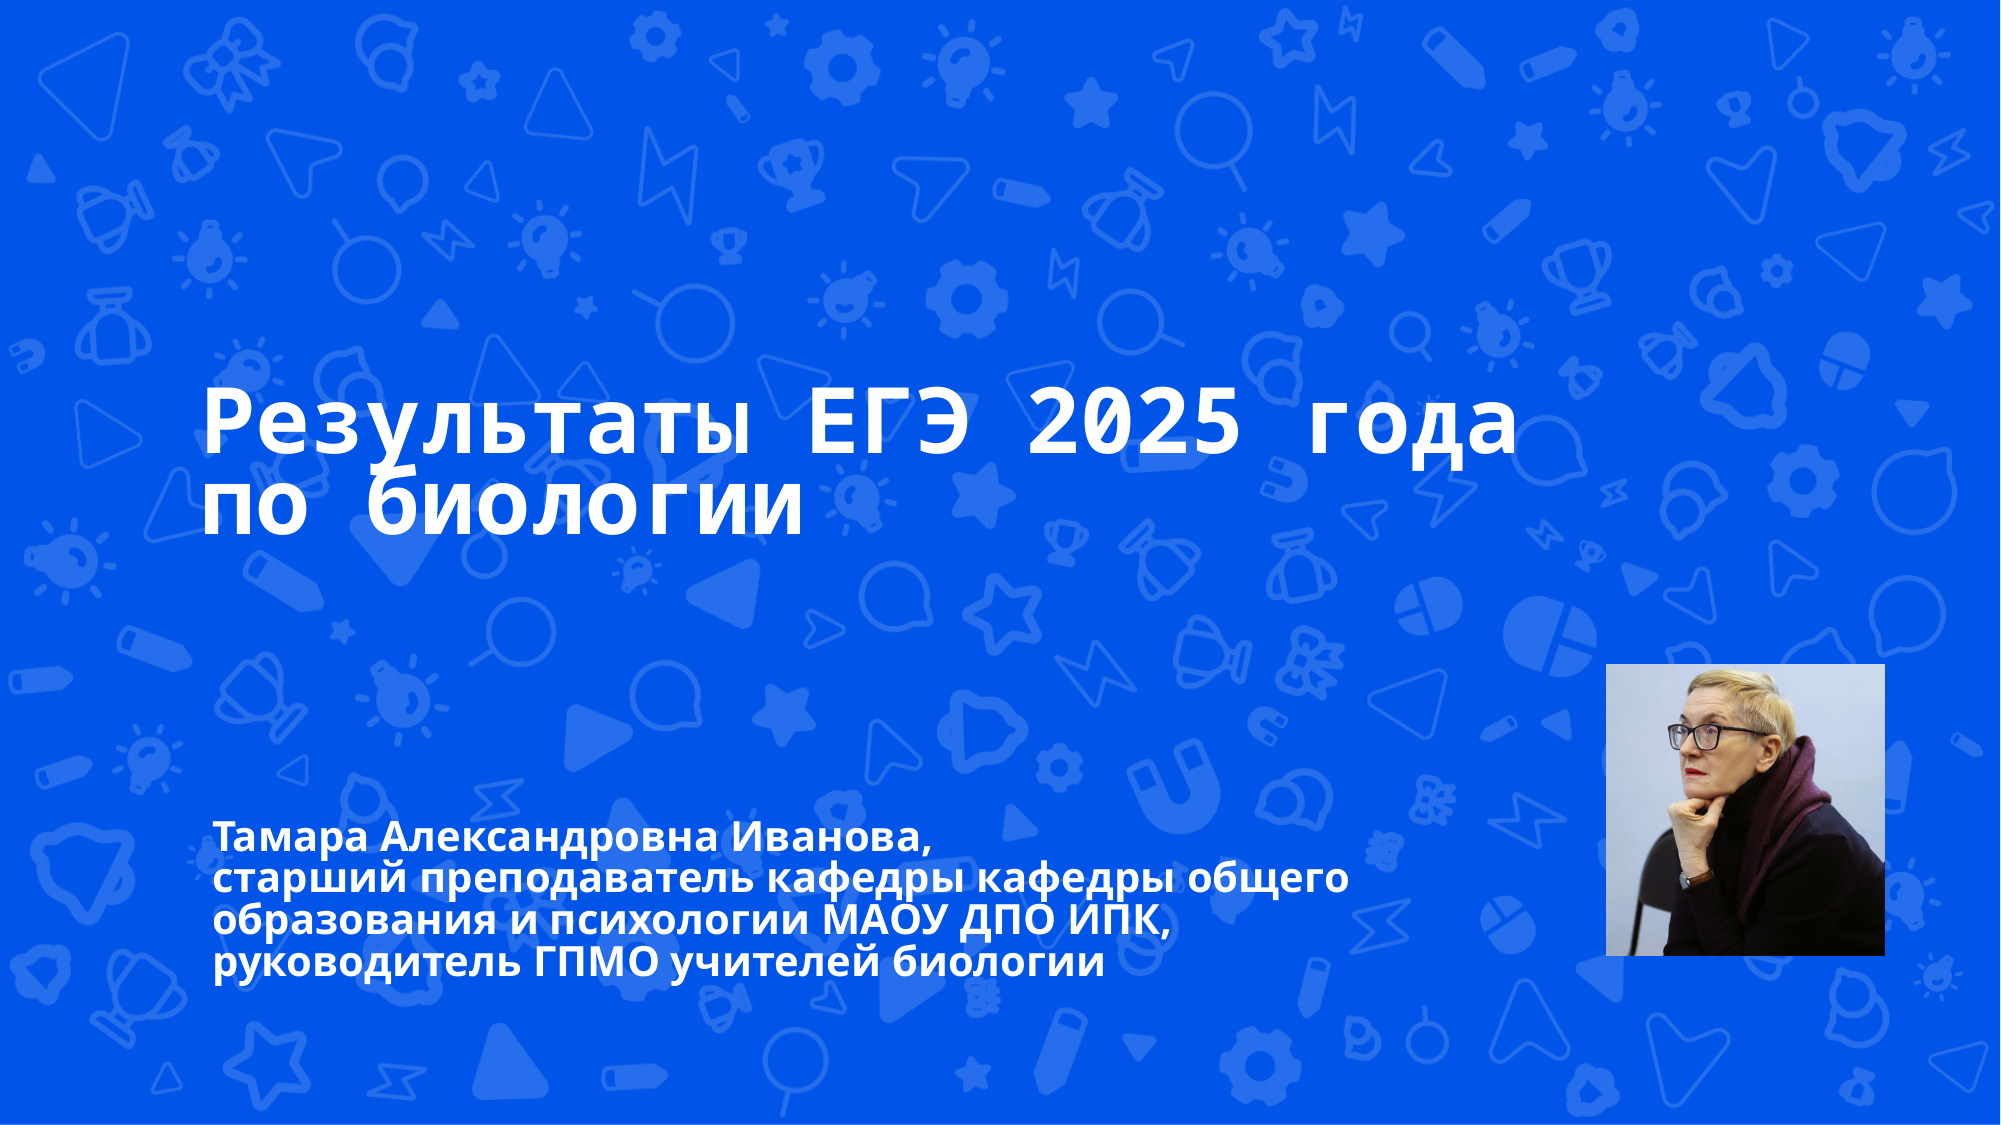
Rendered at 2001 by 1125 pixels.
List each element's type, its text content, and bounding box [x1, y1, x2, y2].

text_box Результаты ЕГЭ 2025 года по биологии [185, 383, 1596, 561]
text_box Тамара Александровна Иванова, старший преподаватель кафедры кафедры общего образования и психологии МАОУ ДПО ИПК, руководитель ГПМО учителей биологии [197, 810, 1517, 992]
picture [0, 0, 2001, 1125]
